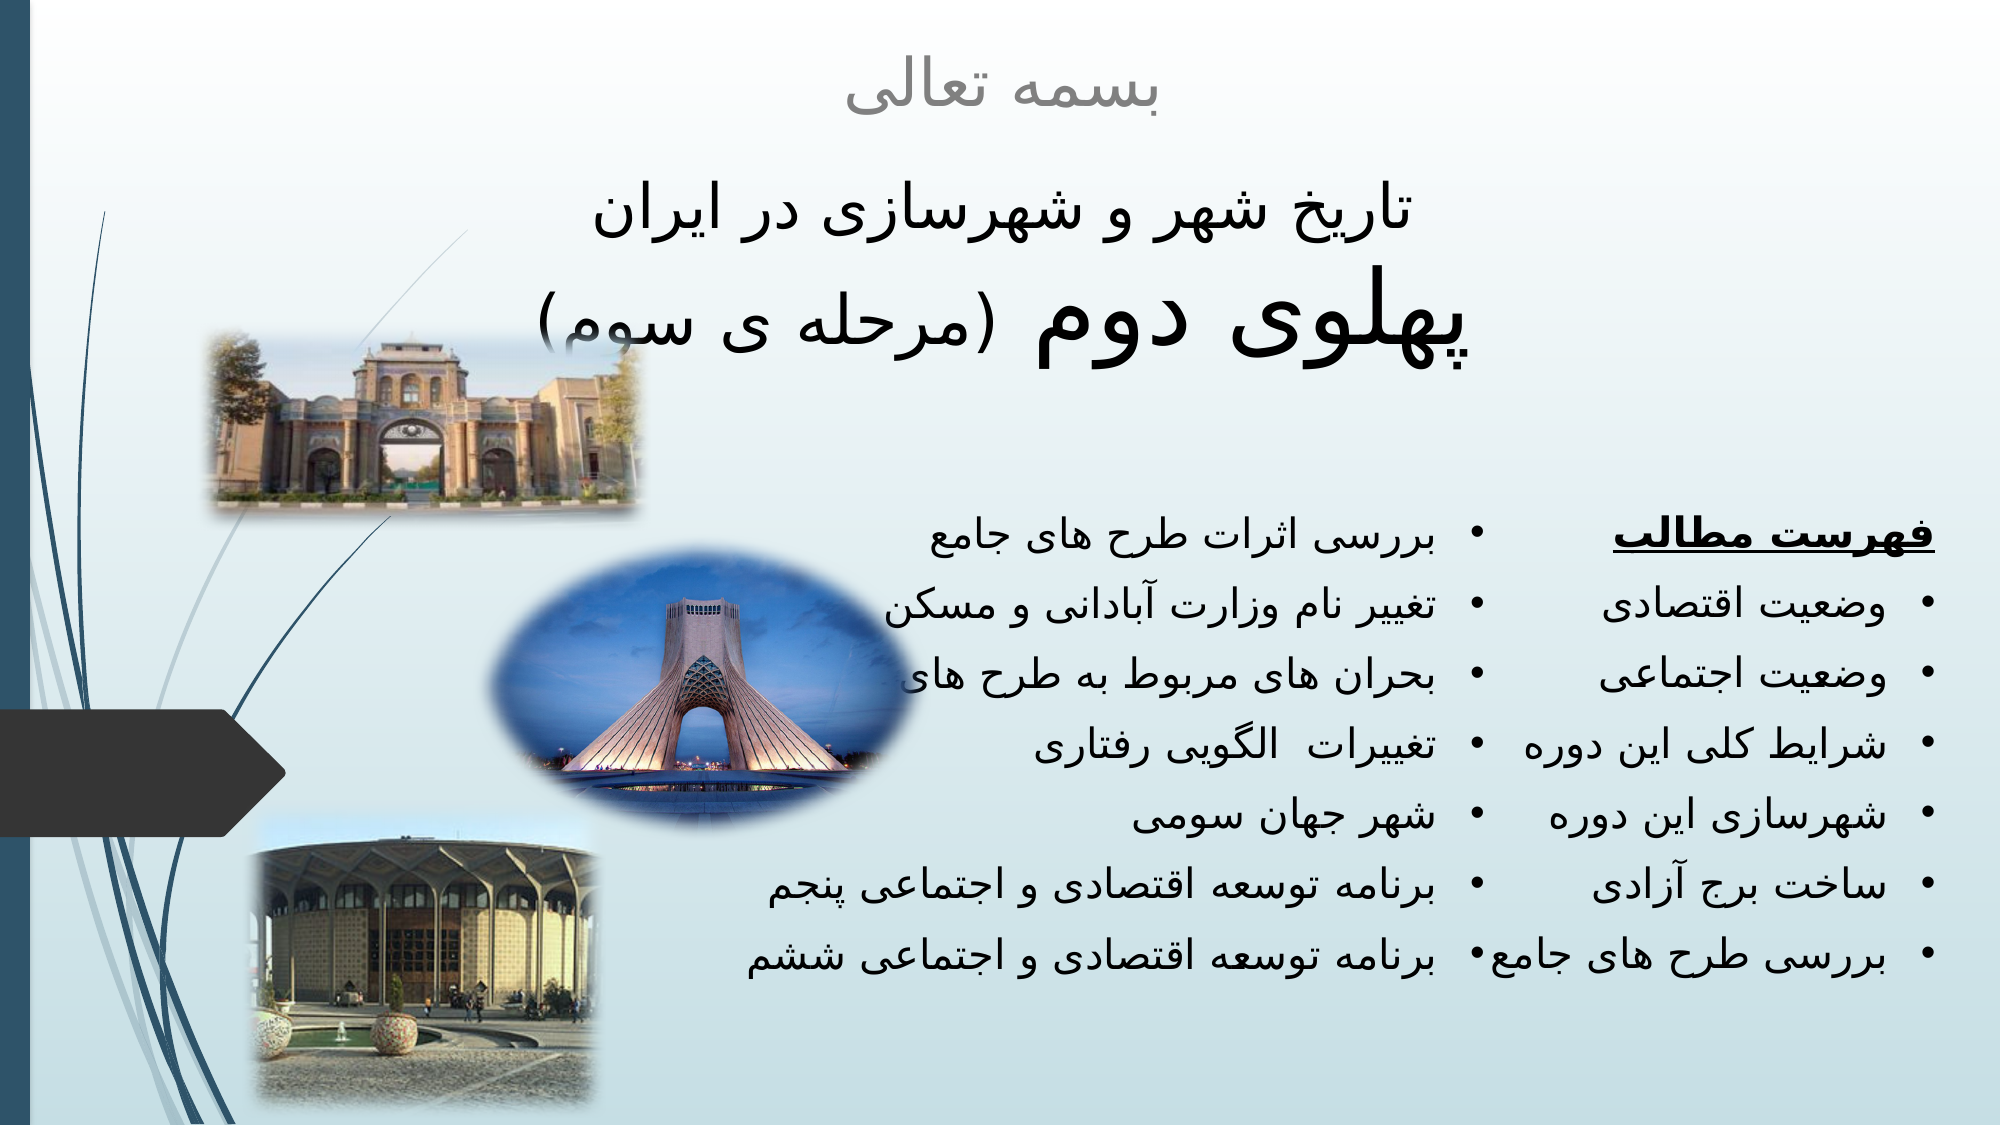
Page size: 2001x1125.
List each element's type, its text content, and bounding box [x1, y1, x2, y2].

text_box بررسی اثرات طرح های جامع تغییر نام وزارت آبادانی و مسکن بحران های مربوط به طرح های جامع تغییرات الگویی رفتاری شهر جهان سومی برنامه توسعه اقتصادی و اجتماعی پنجم برنامه توسعه اقتصادی و اجتماعی ششم [611, 495, 1500, 985]
title تاریخ شهر و شهرسازی در ایران پهلوی دوم (مرحله ی سوم) [153, 155, 1854, 456]
picture [196, 322, 652, 532]
text_box بسمه تعالی [828, 32, 1179, 127]
text_box فهرست مطالب وضعیت اقتصادی وضعیت اجتماعی شرایط کلی این دوره شهرسازی این دوره ساخت برج آزادی بررسی طرح های جامع [1500, 495, 1950, 985]
picture [241, 533, 933, 1119]
